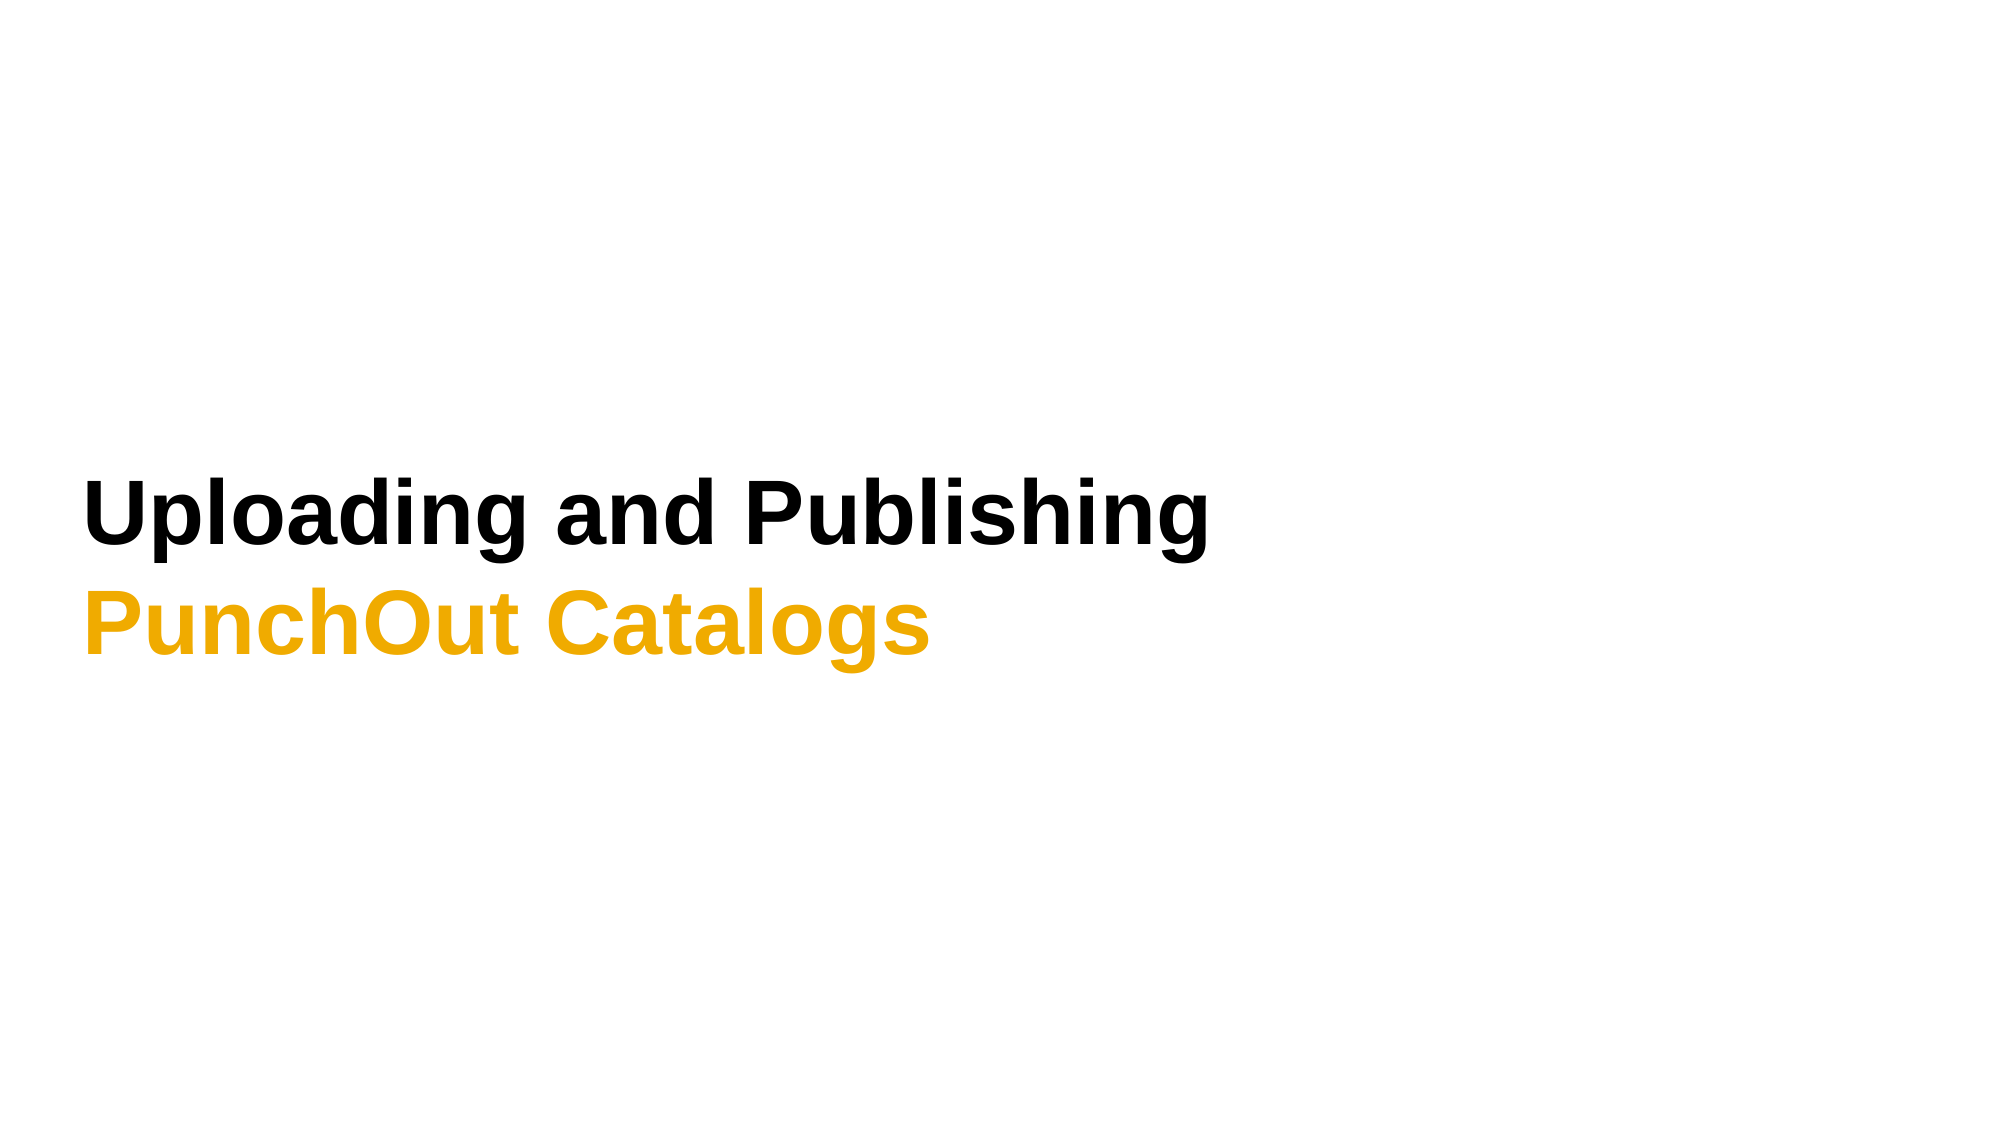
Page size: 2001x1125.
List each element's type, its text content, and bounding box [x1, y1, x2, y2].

title Uploading and Publishing PunchOut Catalogs [82, 506, 1918, 619]
